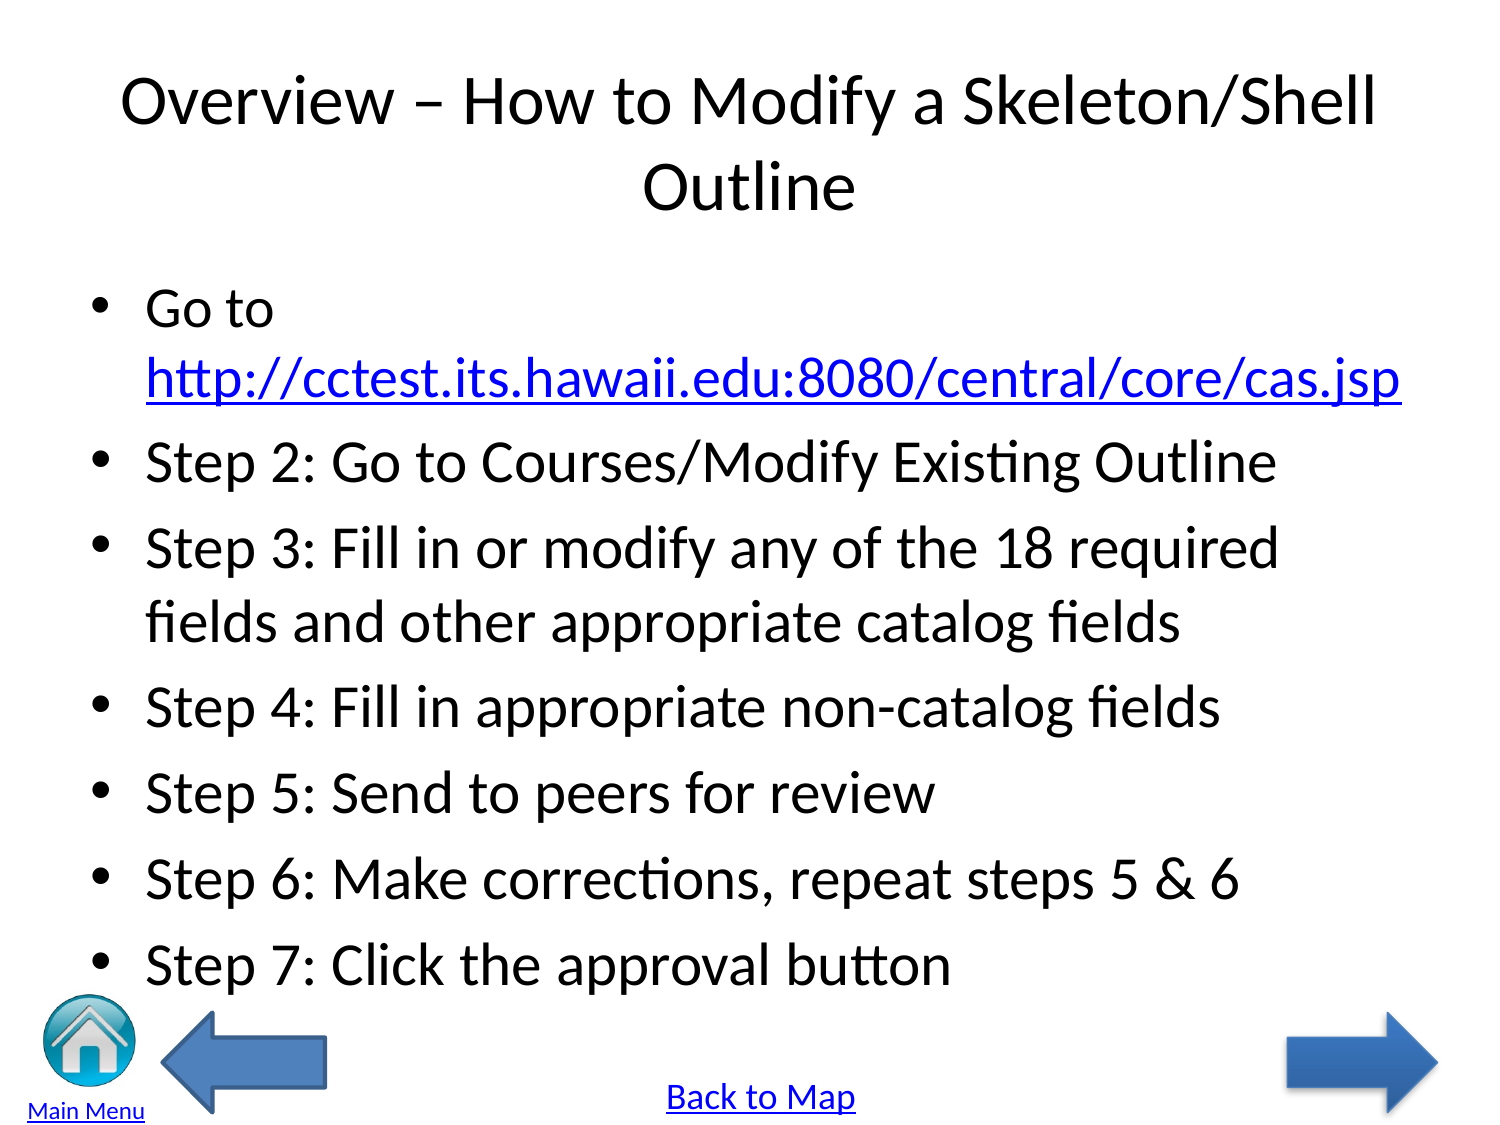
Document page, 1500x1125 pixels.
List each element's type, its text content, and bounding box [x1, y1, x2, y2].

title Overview – How to Modify a Skeleton/Shell Outline [75, 45, 1425, 233]
text_box Back to Map [651, 1064, 871, 1125]
picture [37, 987, 141, 1091]
list Go to http://cctest.its.hawaii.edu:8080/central/core/cas.jsp Step 2: Go to Courses/Modify Existing Outline Step 3: Fill in or modify any of the 18 required fields and other appropriate catalog fields Step 4: Fill in appropriate non-catalog fields Step 5: Send to peers for review Step 6: Make corrections, repeat steps 5 & 6 Step 7: Click the approval button [75, 262, 1425, 1005]
